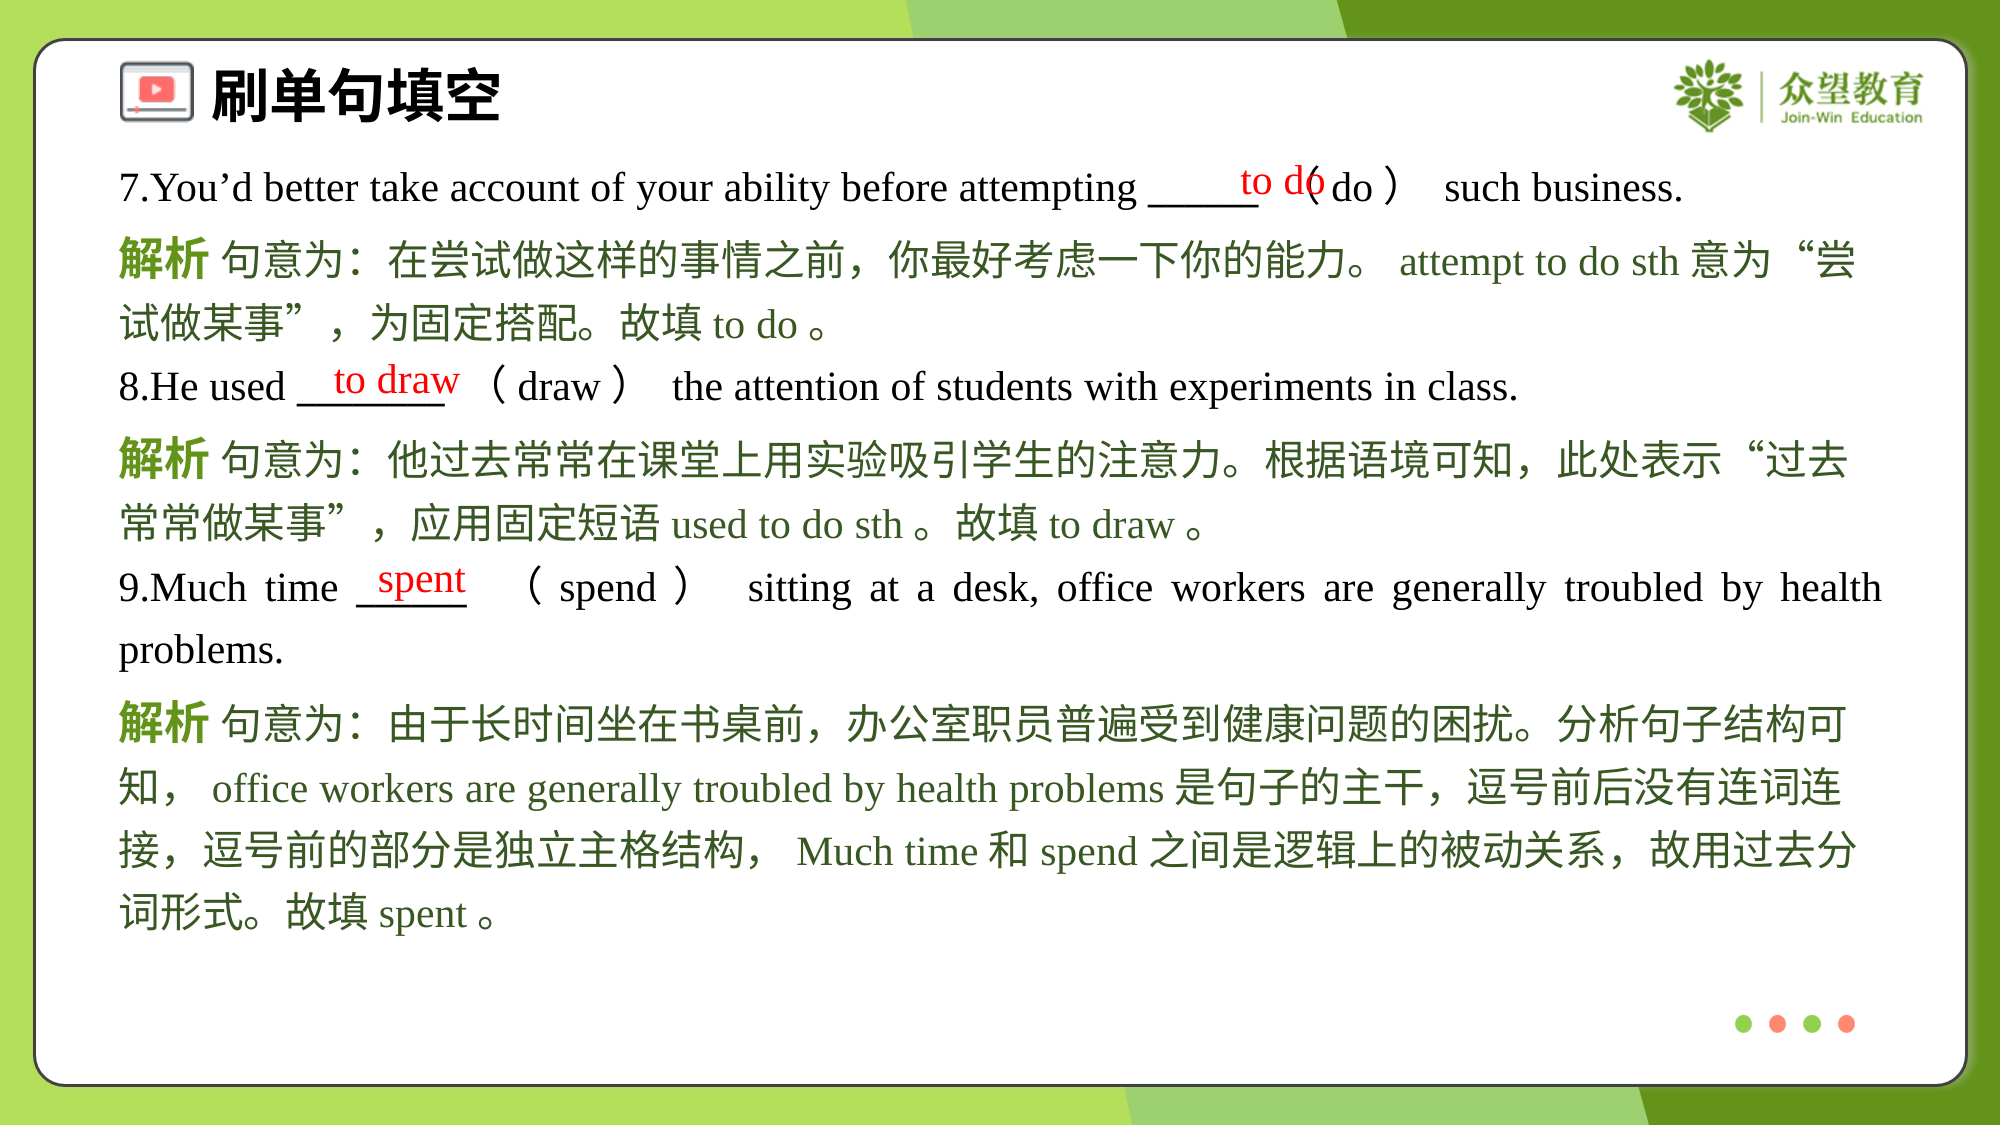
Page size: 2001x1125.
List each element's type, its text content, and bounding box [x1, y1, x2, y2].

text_box to do [1230, 140, 1336, 198]
text_box 解析 句意为：由于长时间坐在书桌前，办公室职员普遍受到健康问题的困扰。分析句子结构可知，office workers are generally troubled by health problems是句子的主干，逗号前后没有连词连接，逗号前的部分是独立主格结构，Much time和spend之间是逻辑上的被动关系，故用过去分词形式。故填spent。 [118, 679, 1883, 932]
text_box to draw [324, 339, 470, 397]
text_box 7.You’d better take account of your ability before attempting ______ （do） such business. [118, 146, 1883, 204]
text_box 解析 句意为：他过去常常在课堂上用实验吸引学生的注意力。根据语境可知，此处表示“过去常常做某事”，应用固定短语used to do sth。故填to draw。 [118, 415, 1883, 542]
picture [0, 0, 2000, 1125]
text_box 9.Much time ______ （spend） sitting at a desk, office workers are generally troubled by health problems. [118, 547, 1883, 668]
text_box 8.He used ________ （draw） the attention of students with experiments in class. [118, 346, 1883, 404]
text_box spent [373, 538, 471, 597]
text_box 解析 句意为：在尝试做这样的事情之前，你最好考虑一下你的能力。attempt to do sth意为“尝试做某事”，为固定搭配。故填to do。 [118, 215, 1883, 342]
